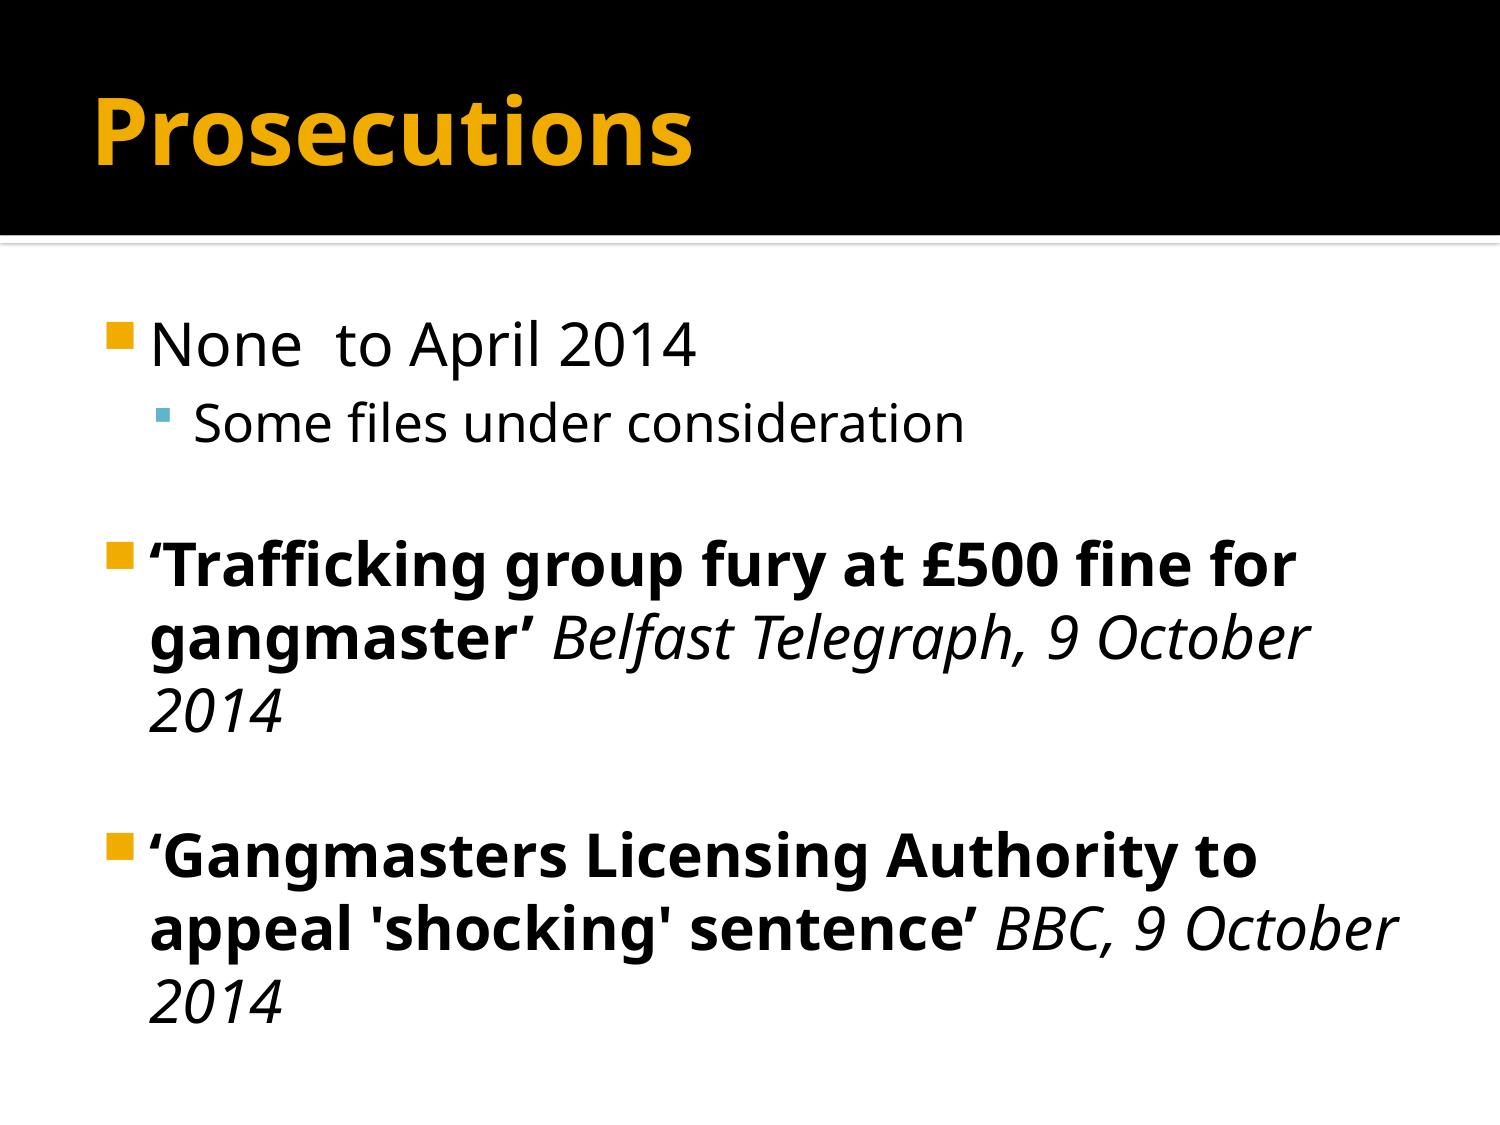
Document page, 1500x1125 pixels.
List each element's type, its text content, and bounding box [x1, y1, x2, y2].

title Prosecutions [75, 25, 1425, 231]
list None to April 2014 Some files under consideration ‘Trafficking group fury at £500 fine for gangmaster’ Belfast Telegraph, 9 October 2014 ‘Gangmasters Licensing Authority to appeal 'shocking' sentence’ BBC, 9 October 2014 [75, 291, 1425, 1050]
